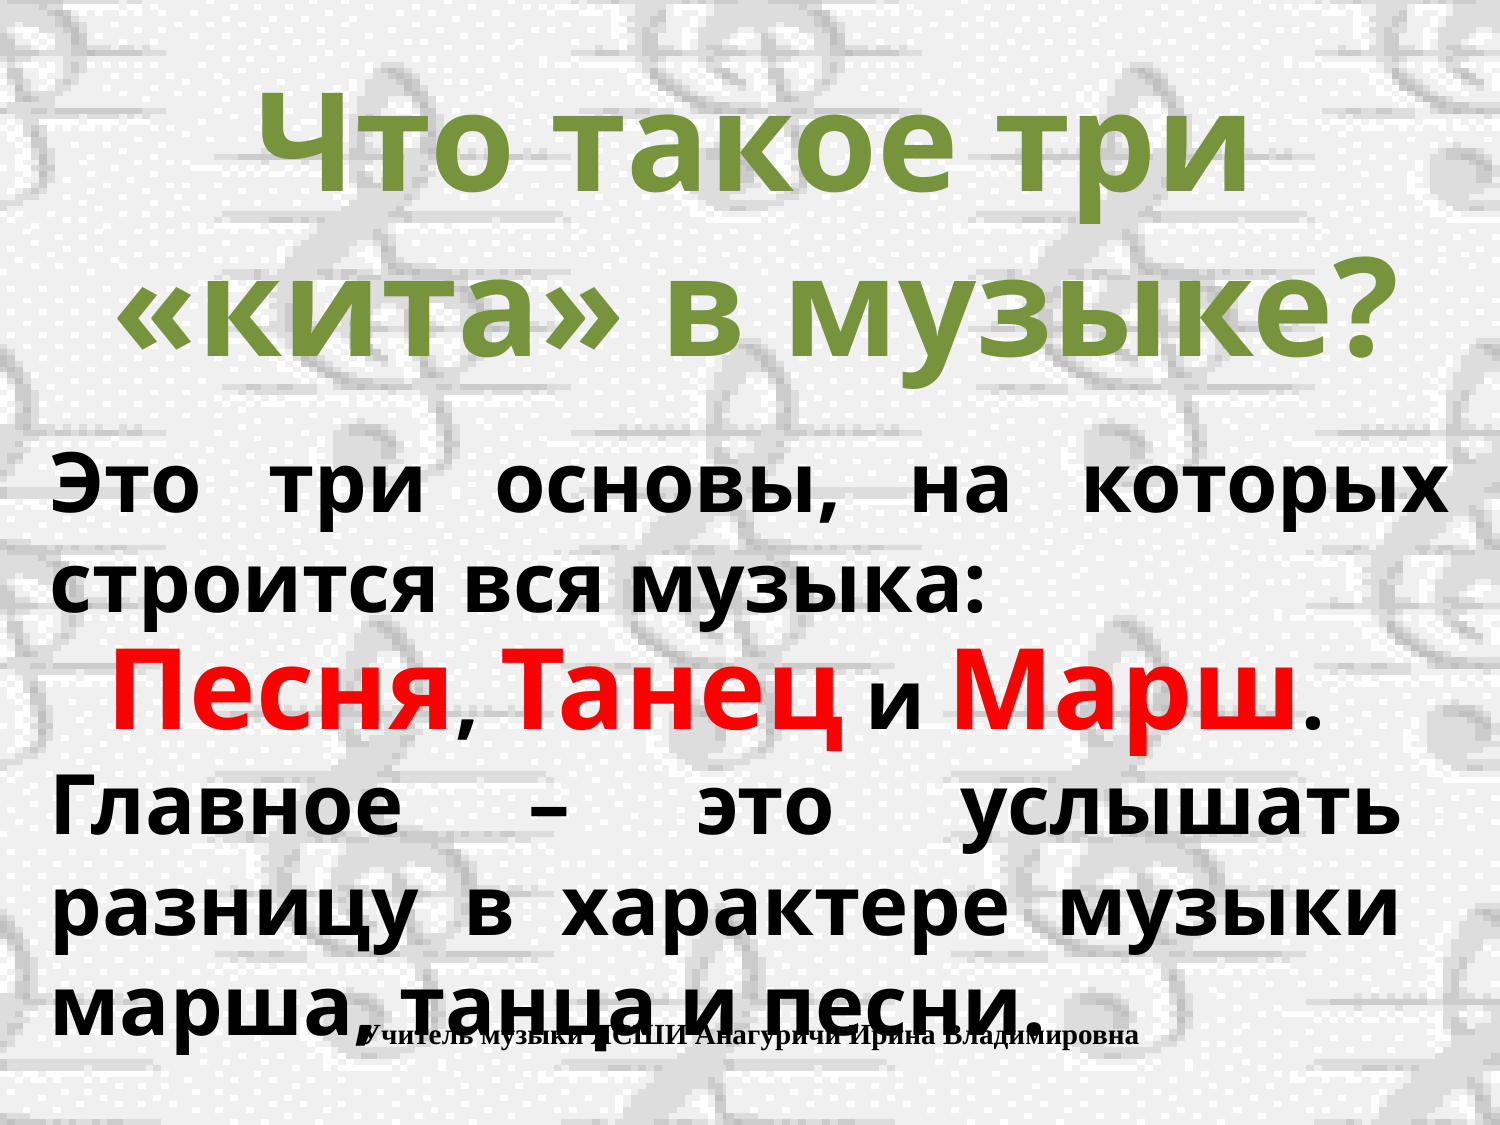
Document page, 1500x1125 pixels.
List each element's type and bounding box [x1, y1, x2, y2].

picture [0, 0, 1500, 1125]
list [0, 0, 759, 549]
